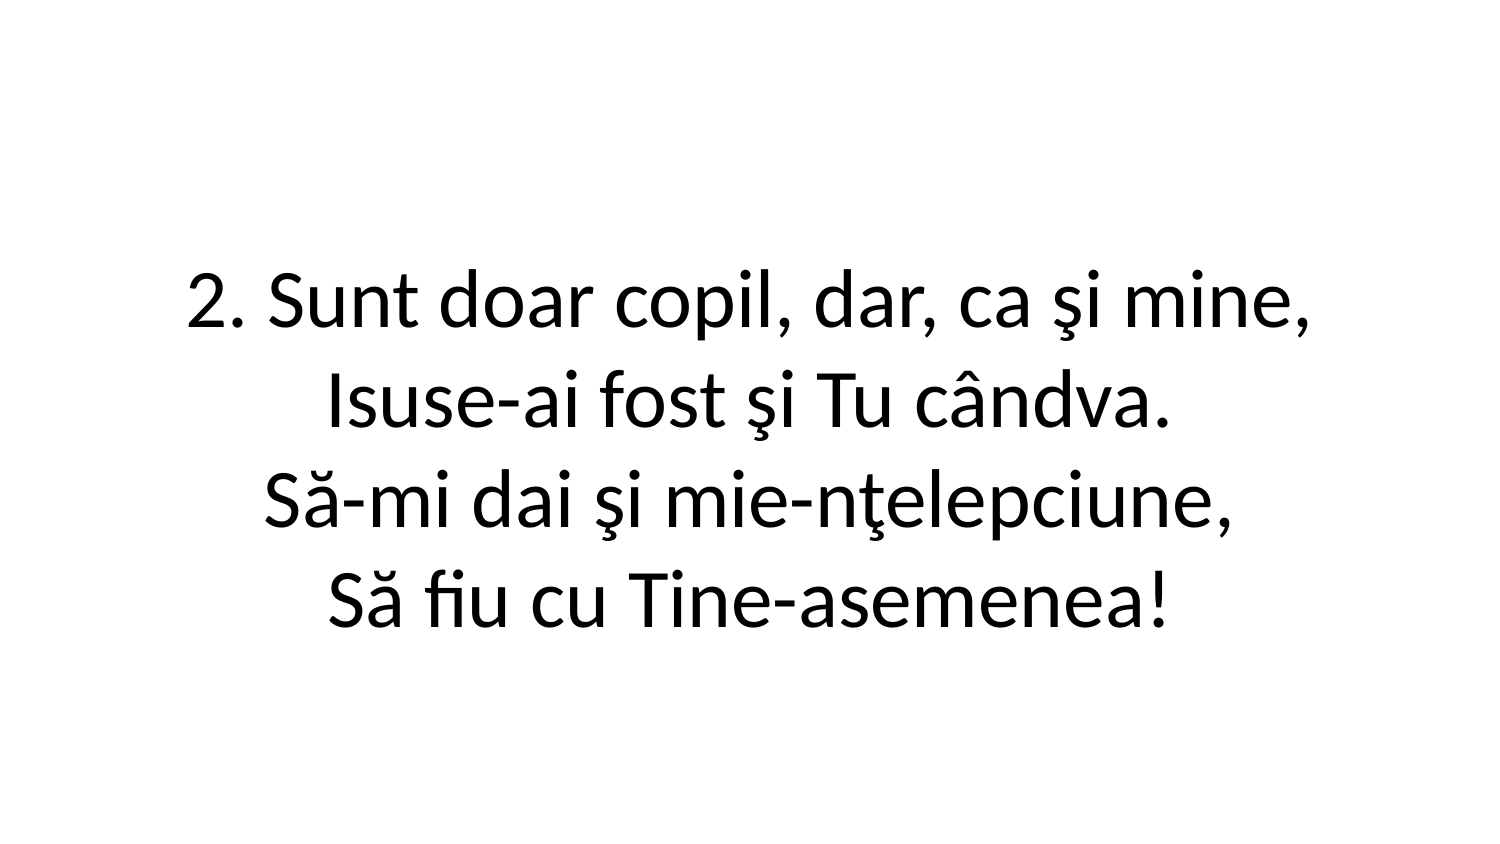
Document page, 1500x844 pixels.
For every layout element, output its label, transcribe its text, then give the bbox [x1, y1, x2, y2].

text_box 2. Sunt doar copil, dar, ca şi mine, Isuse-ai fost şi Tu cândva. Să-mi dai şi mie-nţelepciune, Să fiu cu Tine-asemenea! [170, 192, 1330, 652]
